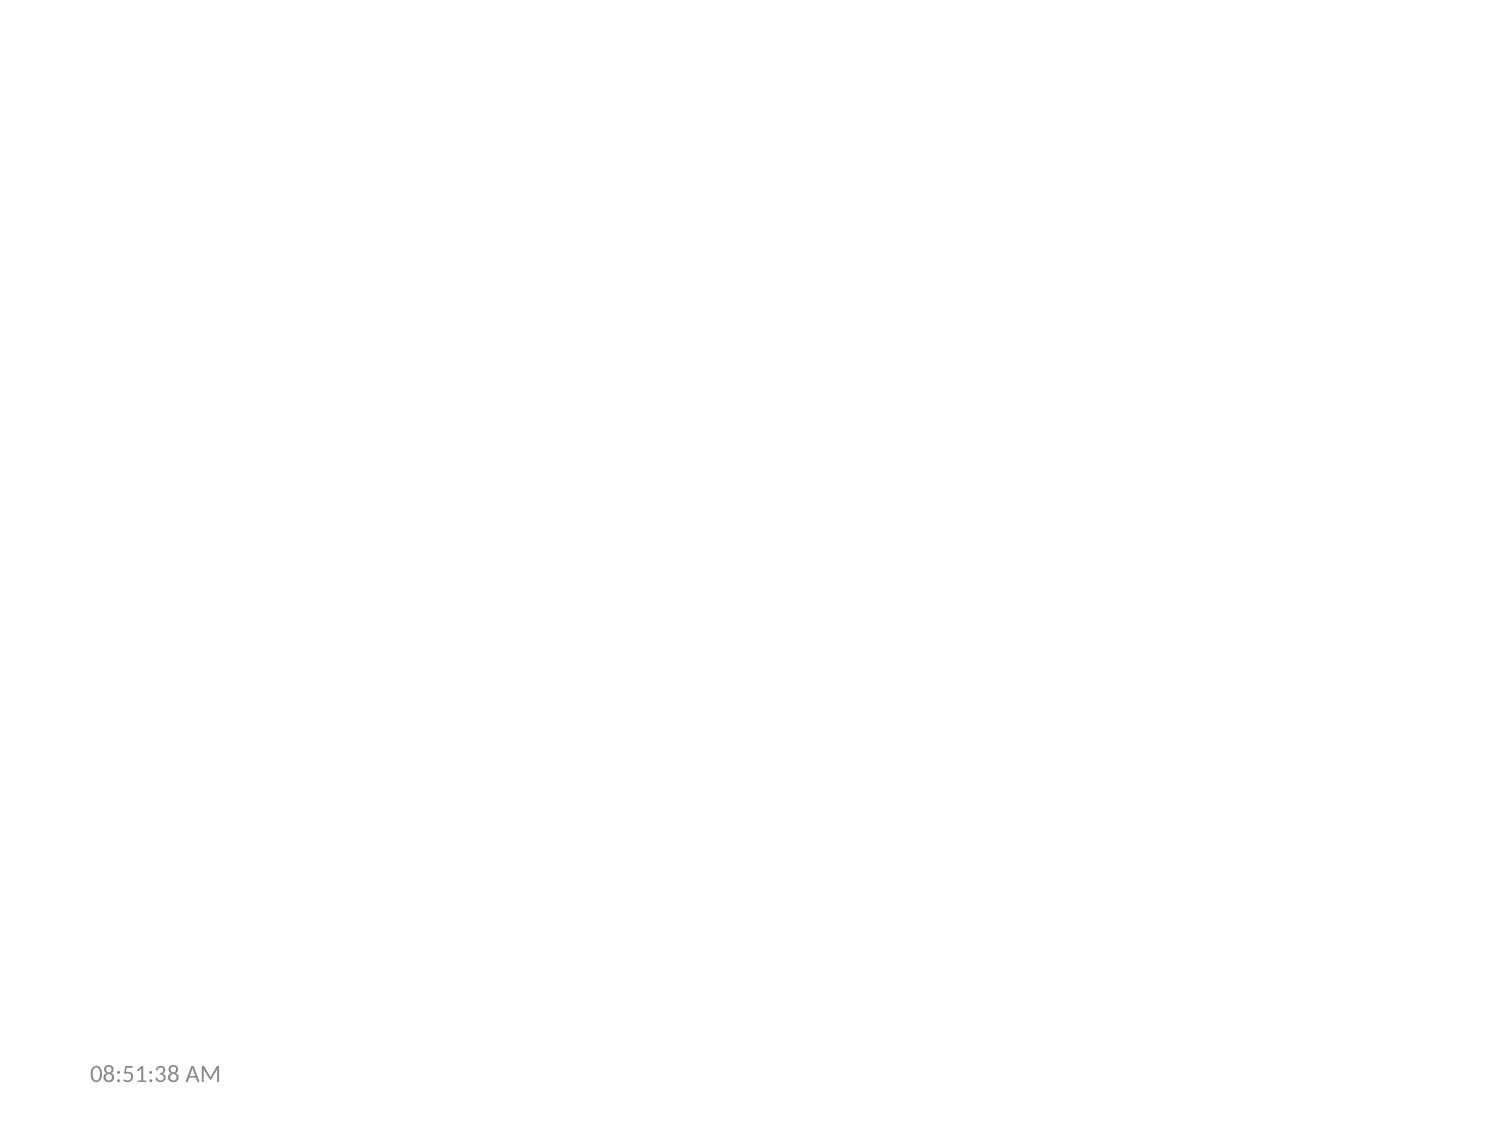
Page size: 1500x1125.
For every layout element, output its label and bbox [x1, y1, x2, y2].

slide_number [75, 1042, 425, 1103]
